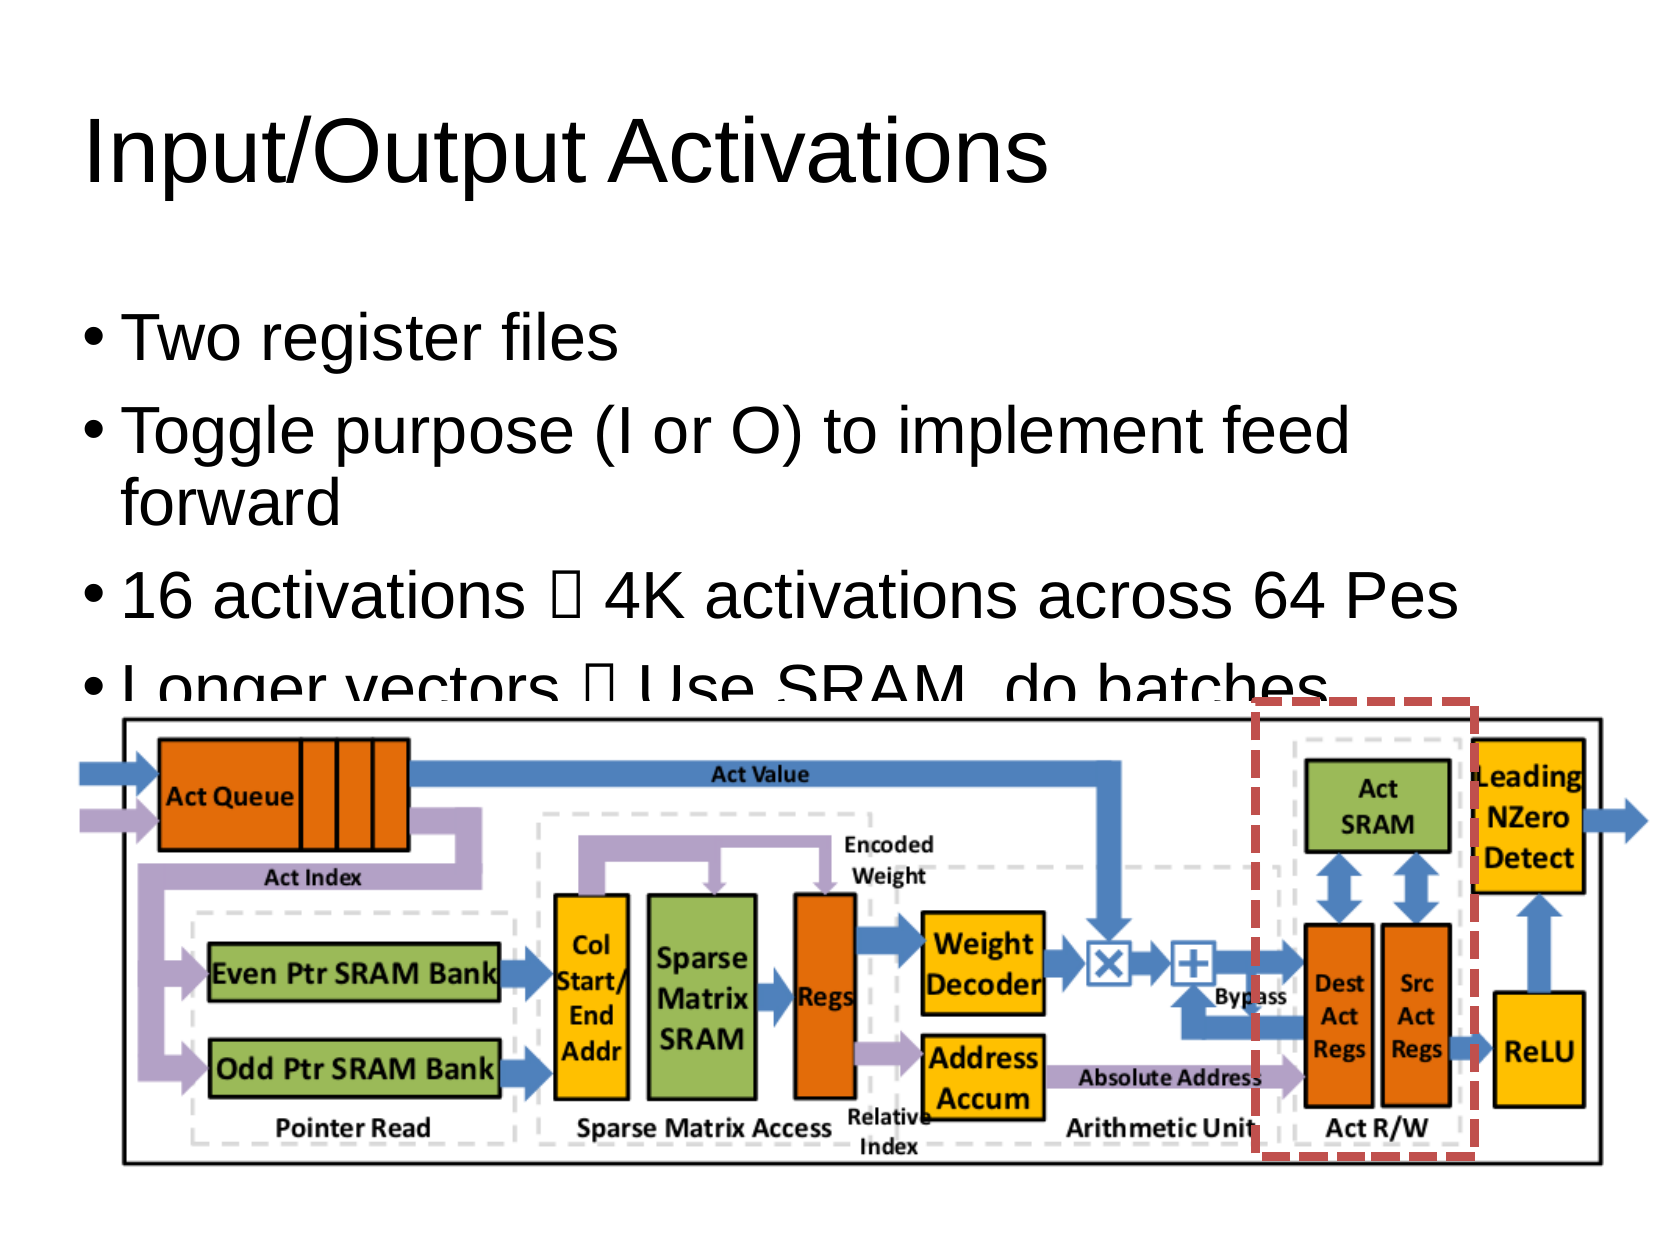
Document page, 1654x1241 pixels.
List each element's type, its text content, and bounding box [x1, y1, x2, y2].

list Two register files Toggle purpose (I or O) to implement feed forward 16 activations  4K activations across 64 Pes Longer vectors  Use SRAM, do batches [82, 303, 1571, 511]
title Input/Output Activations [82, 49, 1571, 257]
picture [69, 700, 1654, 1178]
